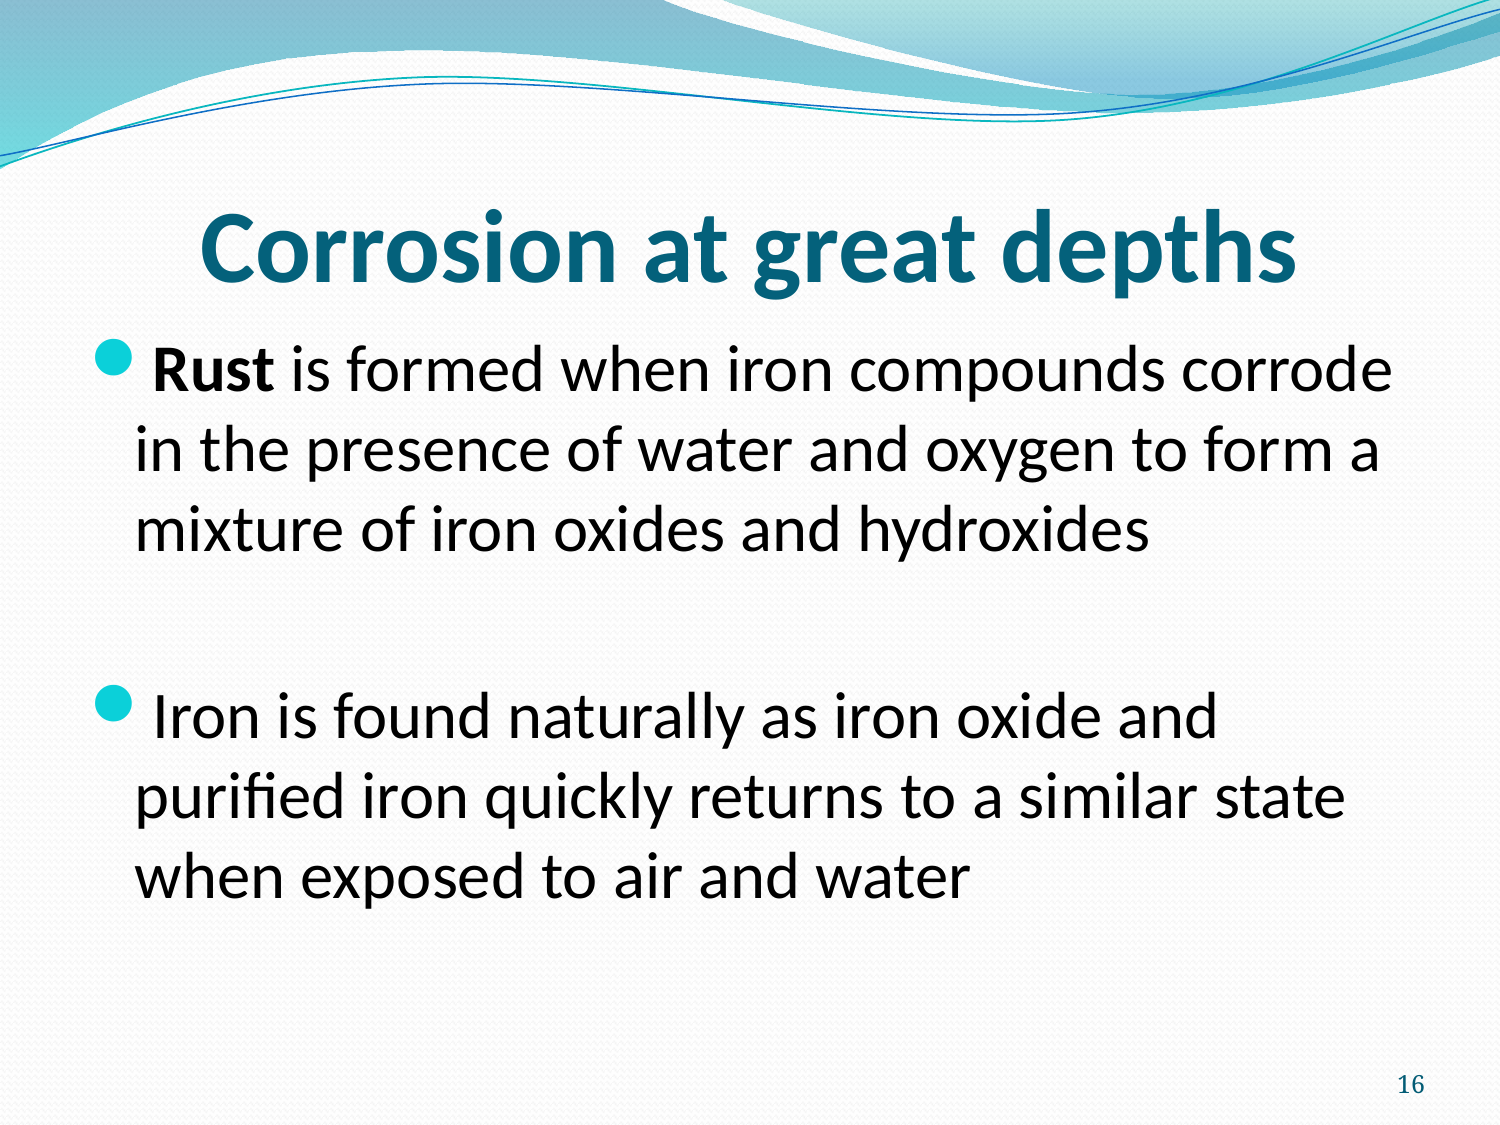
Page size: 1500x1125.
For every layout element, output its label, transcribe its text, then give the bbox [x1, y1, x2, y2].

slide_number 16 [1299, 1042, 1425, 1103]
title Corrosion at great depths [75, 115, 1425, 303]
list Rust is formed when iron compounds corrode in the presence of water and oxygen to form a mixture of iron oxides and hydroxides Iron is found naturally as iron oxide and purified iron quickly returns to a similar state when exposed to air and water [75, 317, 1425, 1038]
